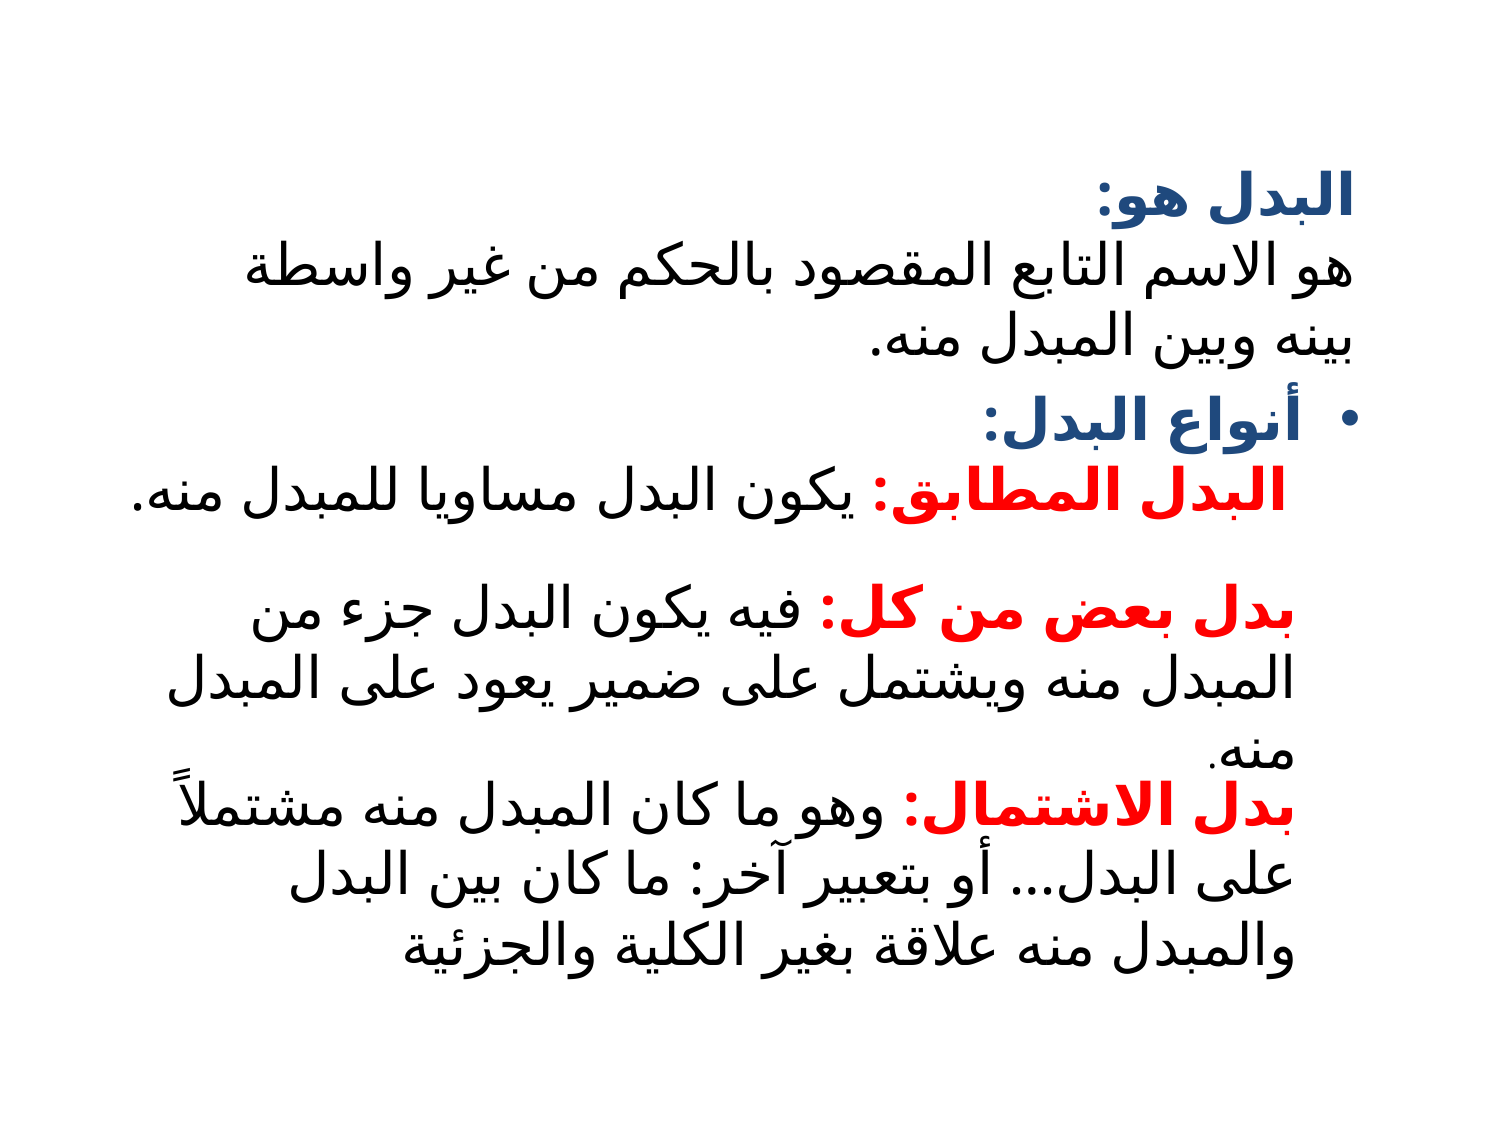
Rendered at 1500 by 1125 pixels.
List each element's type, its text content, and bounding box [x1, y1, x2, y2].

text_box بدل بعض من كل: فيه يكون البدل جزء من المبدل منه ويشتمل على ضمير يعود على المبدل منه. [140, 562, 1313, 759]
text_box البدل هو: هو الاسم التابع المقصود بالحكم من غير واسطة بينه وبين المبدل منه. [137, 149, 1372, 247]
text_box بدل الاشتمال: وهو ما كان المبدل منه مشتملاً على البدل... أو بتعبير آخر: ما كان بين البدل والمبدل منه علاقة بغير الكلية والجزئية [81, 759, 1313, 1054]
text_box أنواع البدل: البدل المطابق: يكون البدل مساويا للمبدل منه. [112, 375, 1375, 610]
